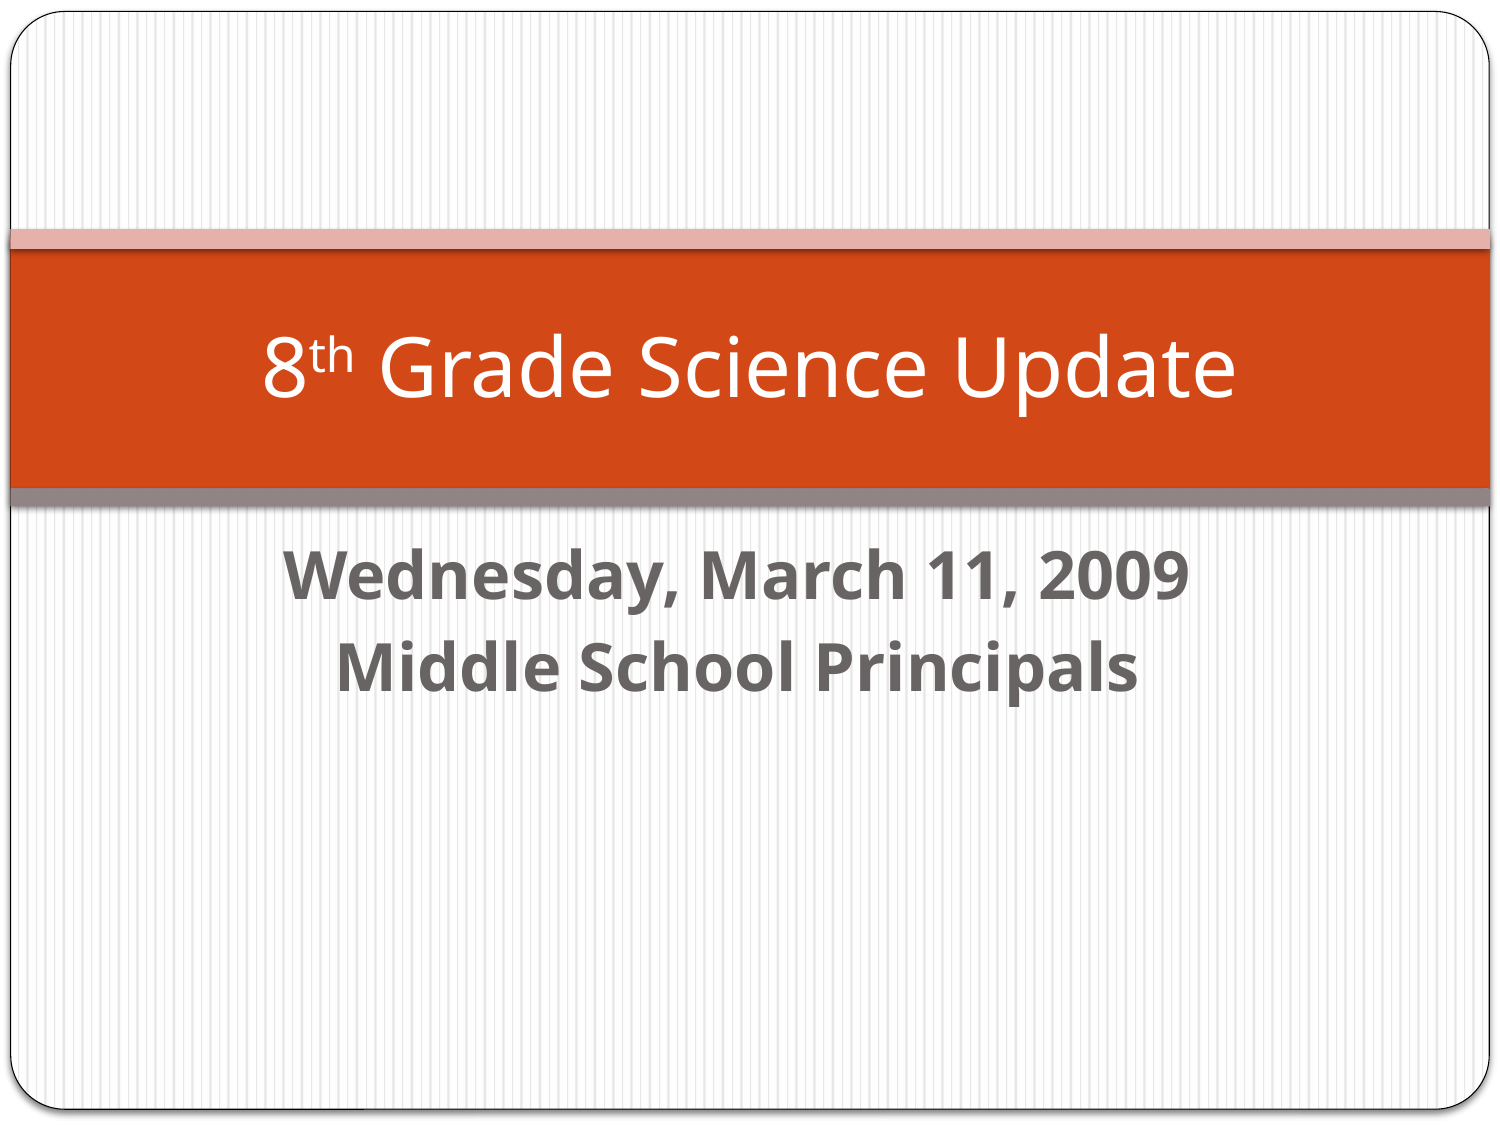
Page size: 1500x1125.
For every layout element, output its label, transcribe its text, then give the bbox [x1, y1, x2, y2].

subtitle Wednesday, March 11, 2009 Middle School Principals [212, 525, 1263, 788]
title 8th Grade Science Update [75, 247, 1425, 489]
